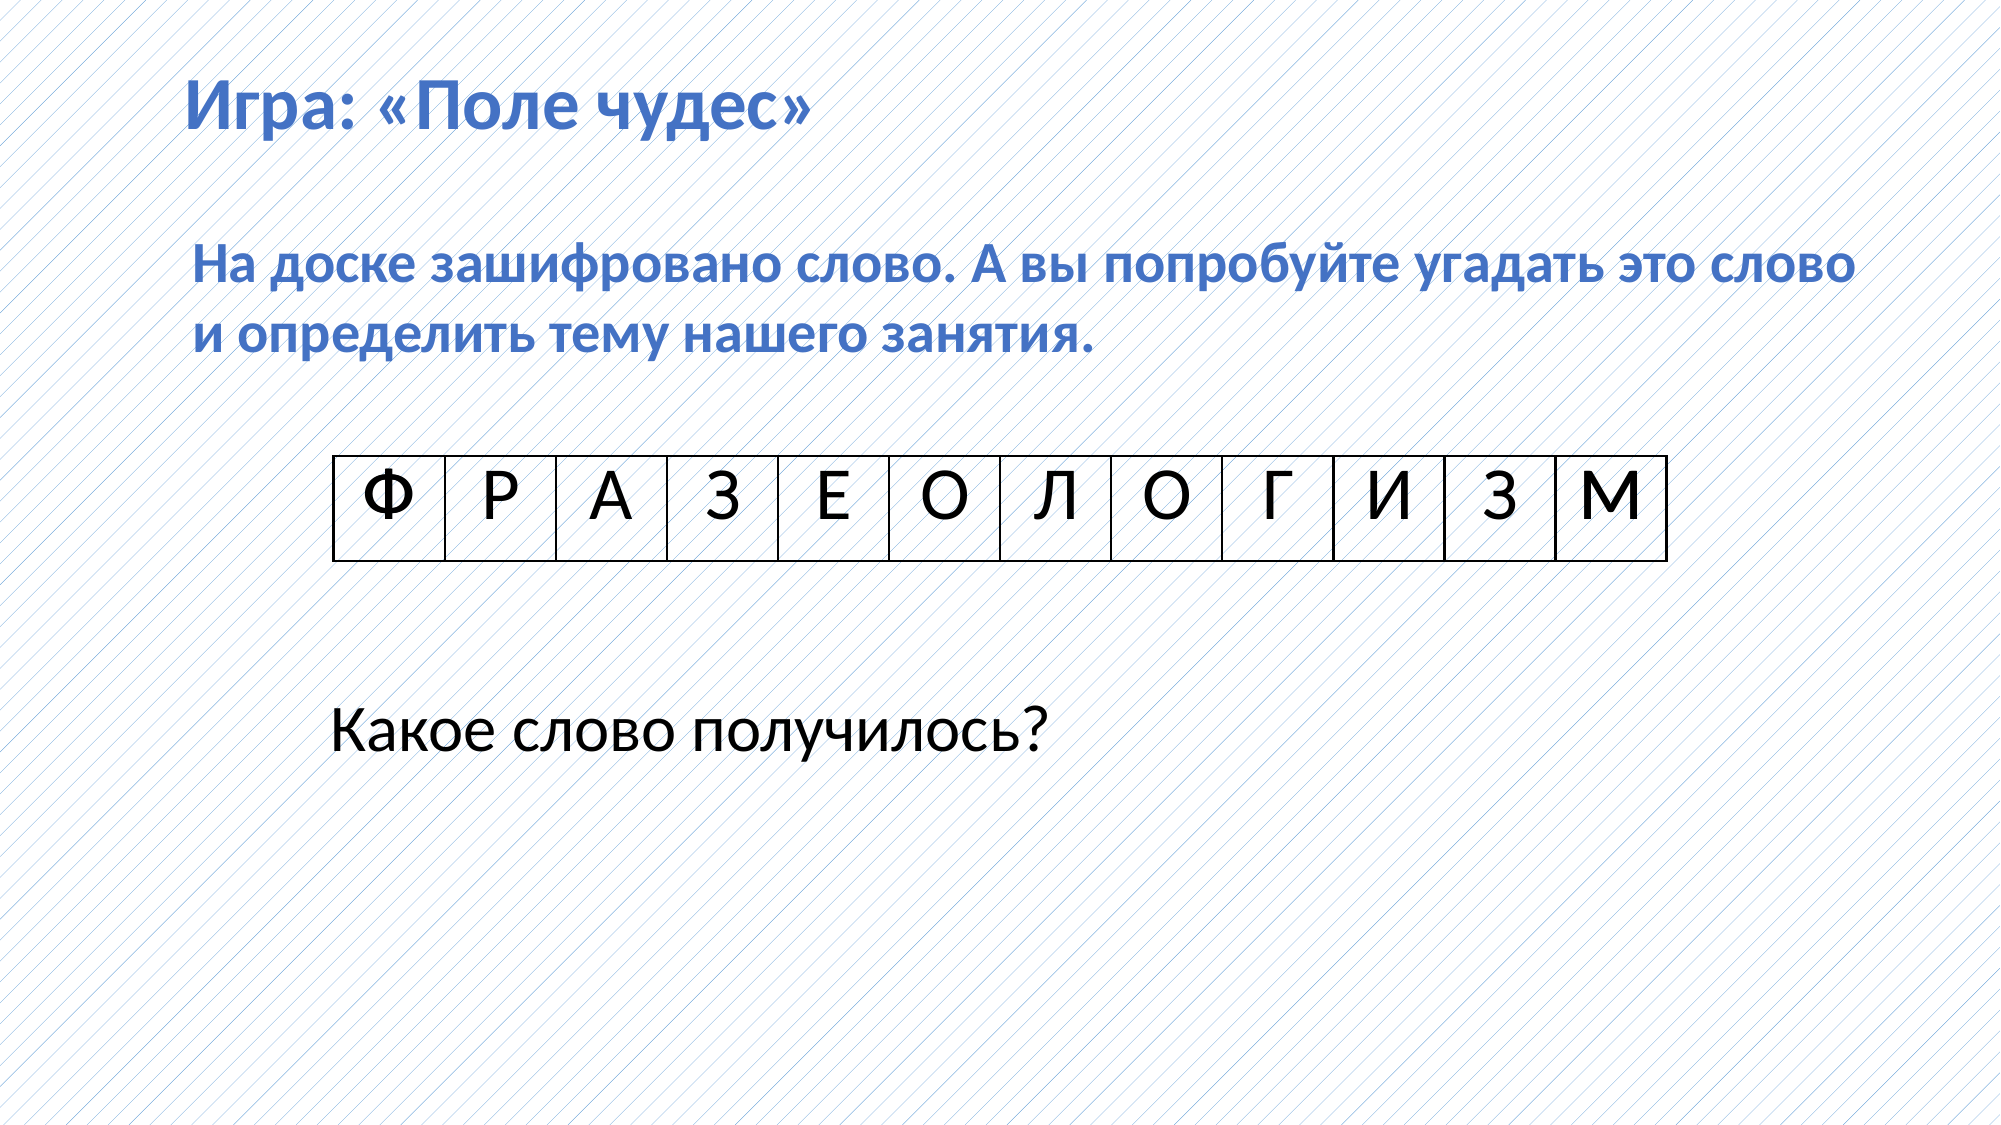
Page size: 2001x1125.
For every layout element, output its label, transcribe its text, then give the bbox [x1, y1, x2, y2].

text_box На доске зашифровано слово. А вы попробуйте угадать это слово и определить тему нашего занятия. [177, 216, 1886, 372]
table_header Е [779, 457, 888, 560]
table_header О [890, 457, 1000, 560]
table_header Ф [335, 457, 444, 560]
table_header Г [1223, 457, 1333, 560]
text_box Какое слово получилось? [316, 677, 1067, 773]
table_header М [1557, 457, 1666, 560]
table_header А [557, 457, 666, 560]
table_header И [1335, 457, 1444, 560]
table_header Л [1001, 457, 1111, 560]
table_header Р [446, 457, 555, 560]
table_header О [1112, 457, 1222, 560]
text_box Игра: «Поле чудес» [169, 47, 835, 153]
table_header З [668, 457, 777, 560]
table_header З [1446, 457, 1555, 560]
